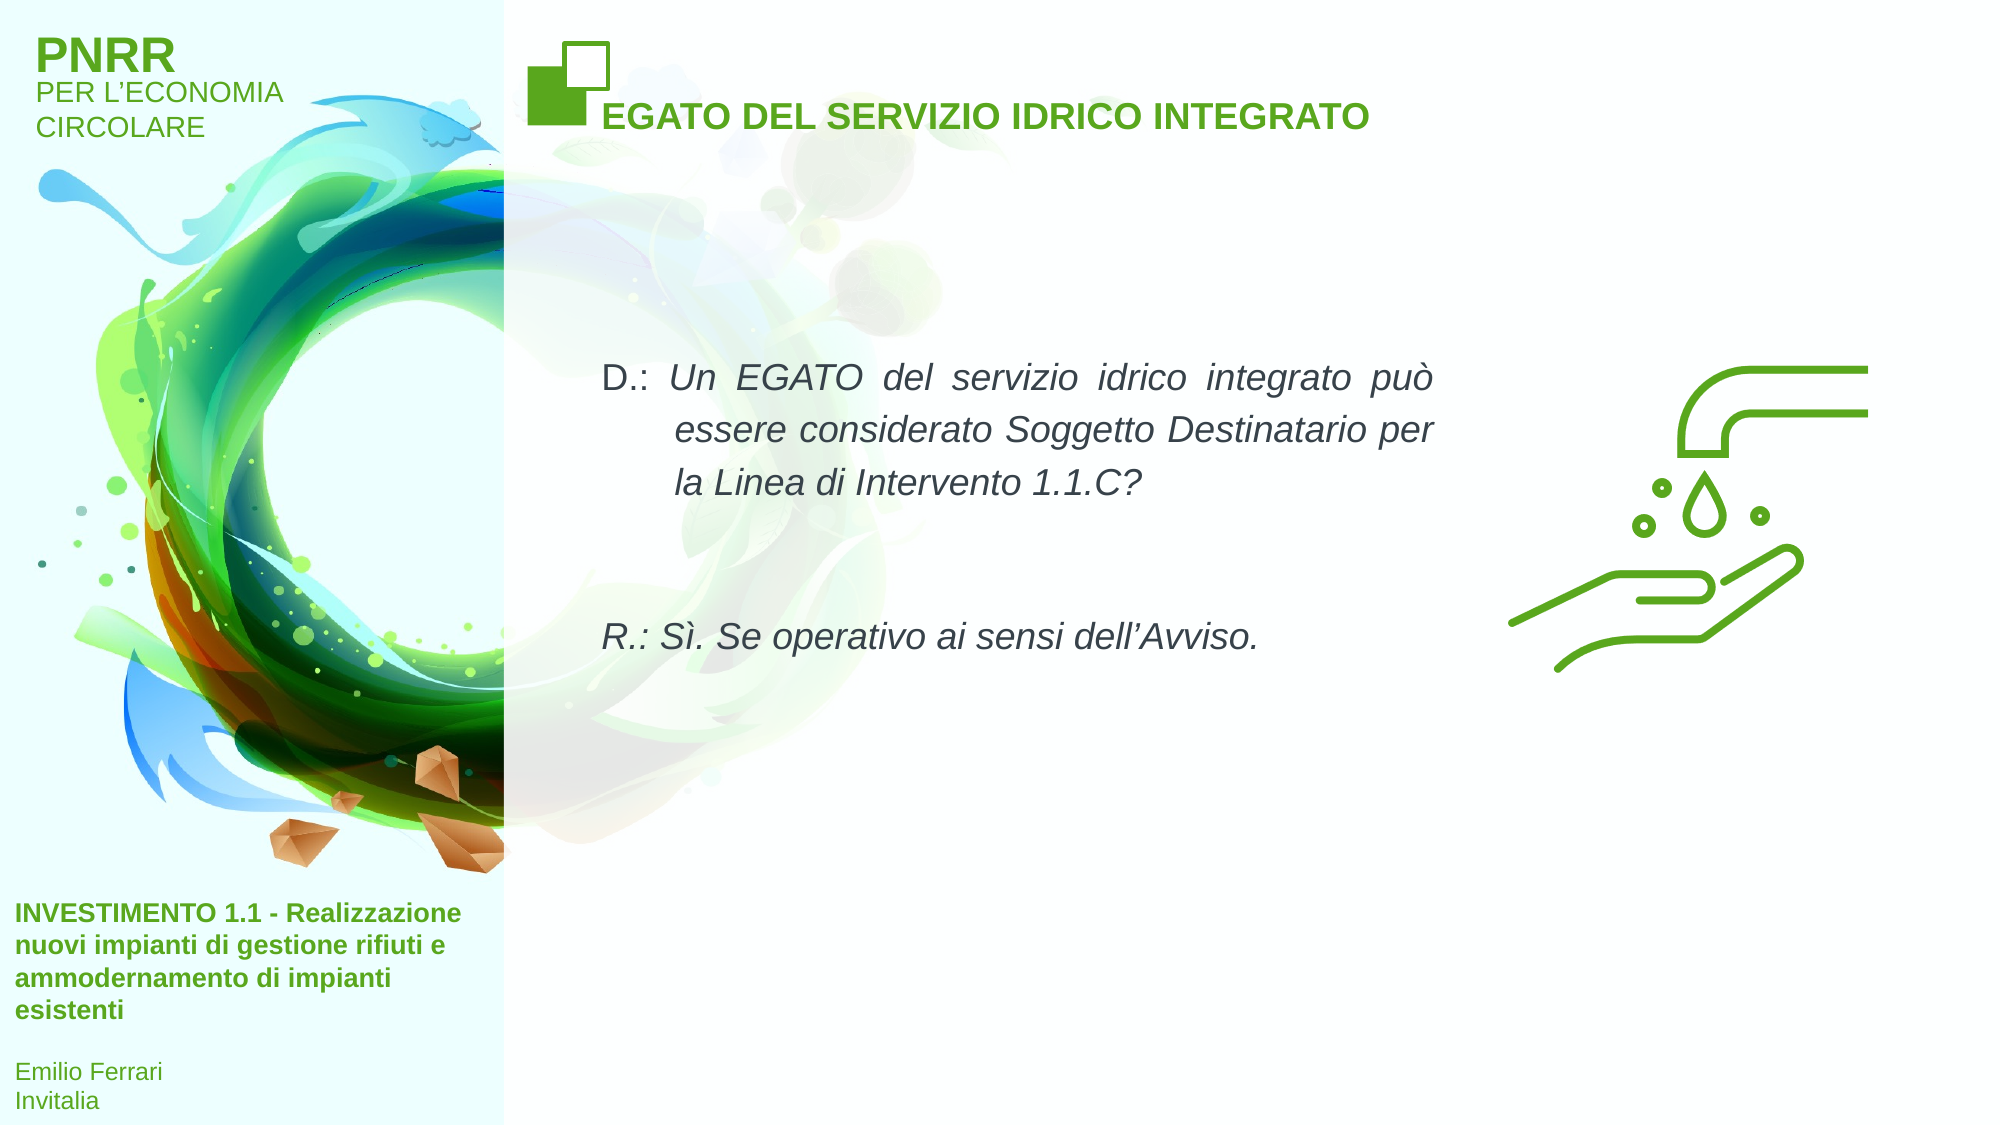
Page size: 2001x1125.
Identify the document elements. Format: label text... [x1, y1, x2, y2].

text_box INVESTIMENTO 1.1 - Realizzazione nuovi impianti di gestione rifiuti e ammodernamento di impianti esistenti Emilio Ferrari Invitalia [0, 887, 498, 1123]
title Egato del servizio idrico integrato [586, 84, 1704, 167]
text_box [526, 64, 589, 128]
list D.: Un EGATO del servizio idrico integrato può essere considerato Soggetto Destinatario per la Linea di Intervento 1.1.C? R.: Sì. Se operativo ai sensi dell’Avviso. [586, 184, 1449, 870]
picture [1495, 326, 1879, 709]
text_box [562, 41, 610, 91]
picture [0, 0, 503, 1125]
